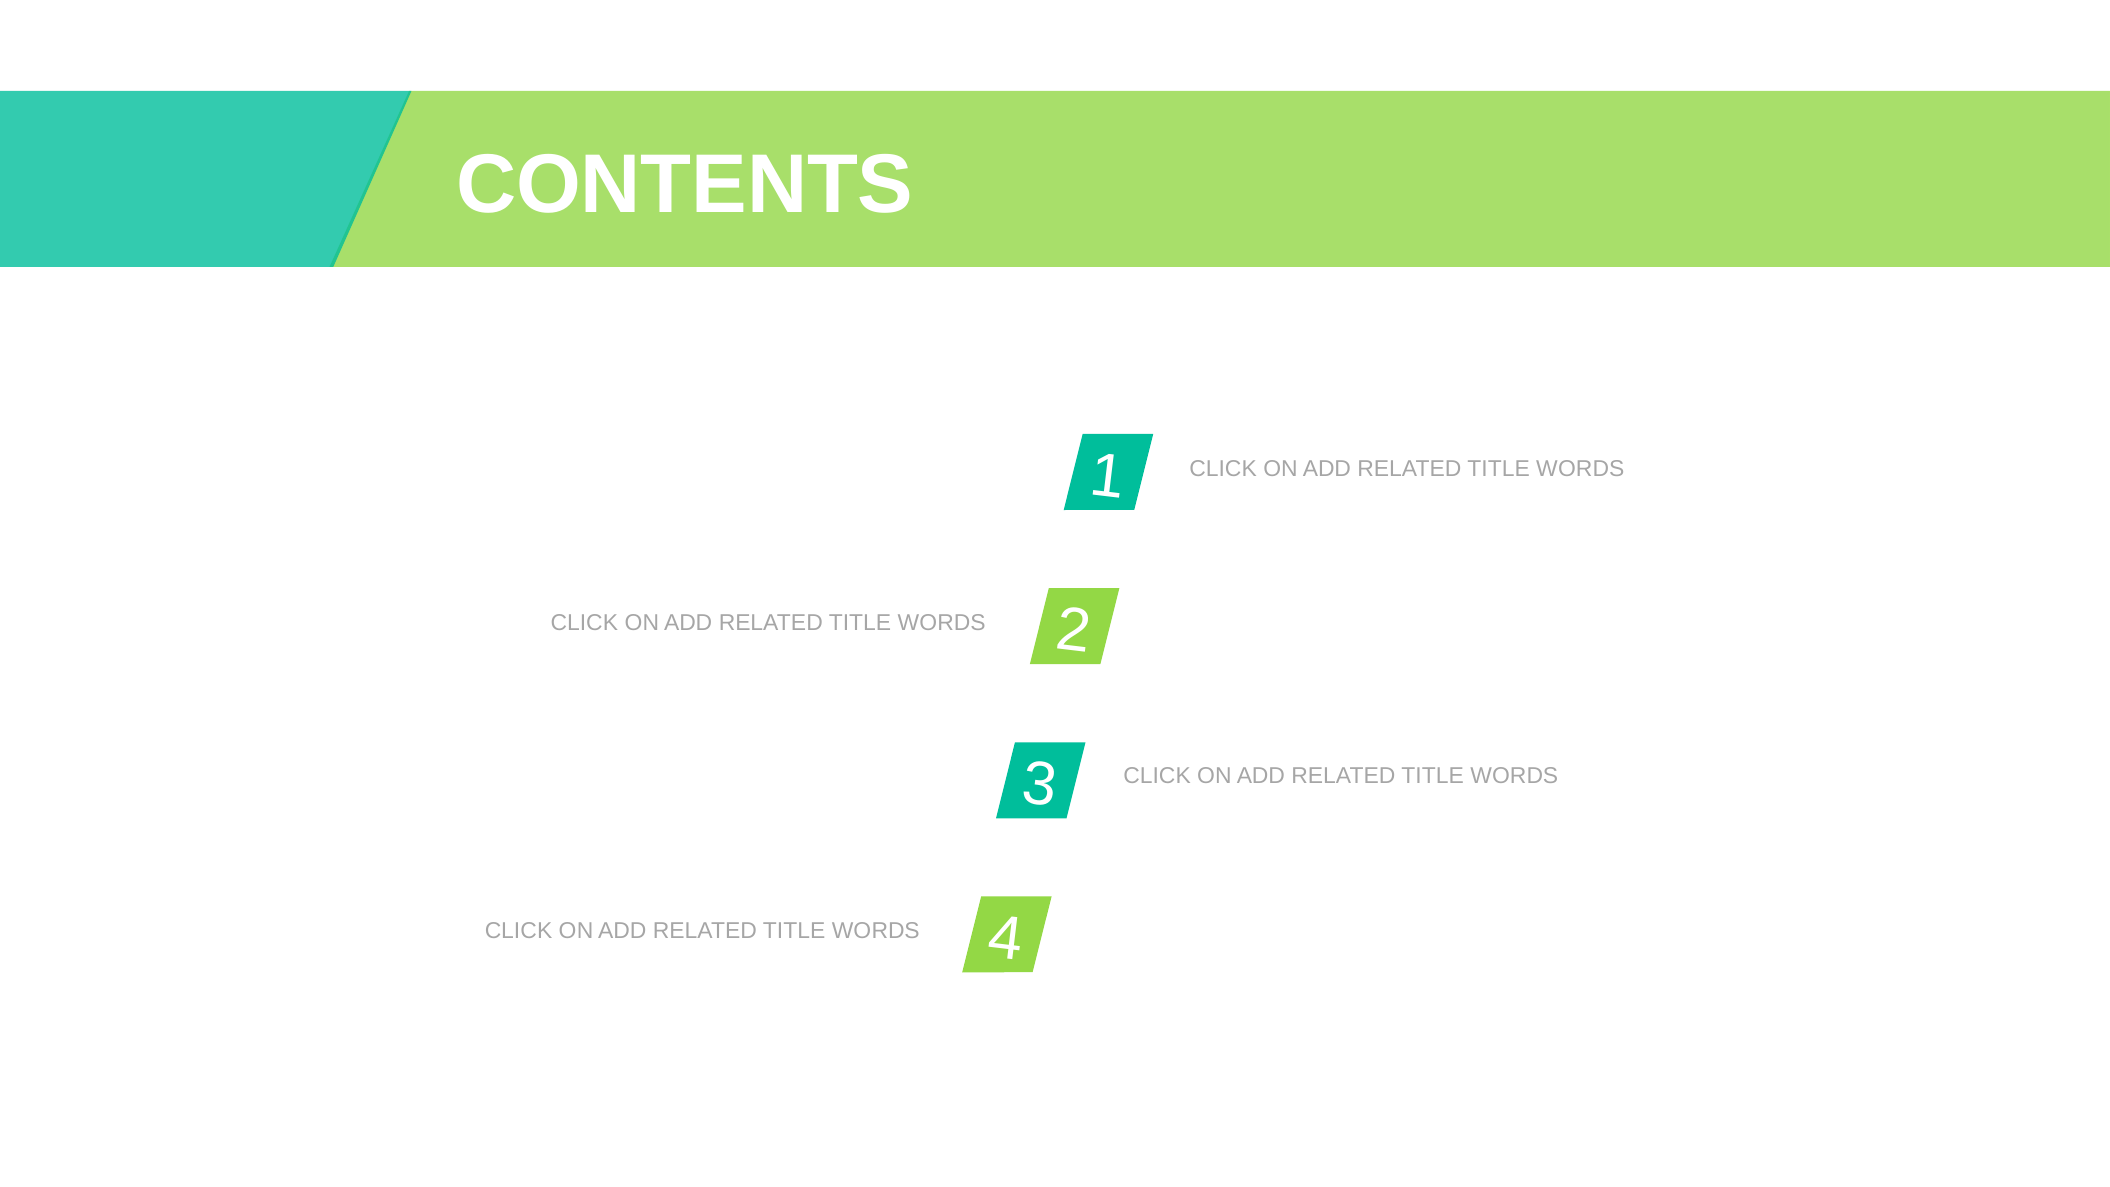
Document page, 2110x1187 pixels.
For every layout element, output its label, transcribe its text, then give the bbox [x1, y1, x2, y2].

text_box CLICK ON ADD RELATED TITLE WORDS [1123, 760, 1607, 789]
text_box 4 [962, 896, 1052, 973]
text_box [0, 89, 414, 268]
text_box 1 [1063, 433, 1154, 511]
text_box CLICK ON ADD RELATED TITLE WORDS [449, 915, 920, 943]
text_box [335, 89, 2110, 268]
text_box 3 [996, 742, 1086, 819]
text_box CLICK ON ADD RELATED TITLE WORDS [515, 607, 986, 635]
text_box CONTENTS [456, 128, 914, 229]
text_box CLICK ON ADD RELATED TITLE WORDS [1189, 453, 1673, 482]
text_box 2 [1029, 588, 1120, 665]
